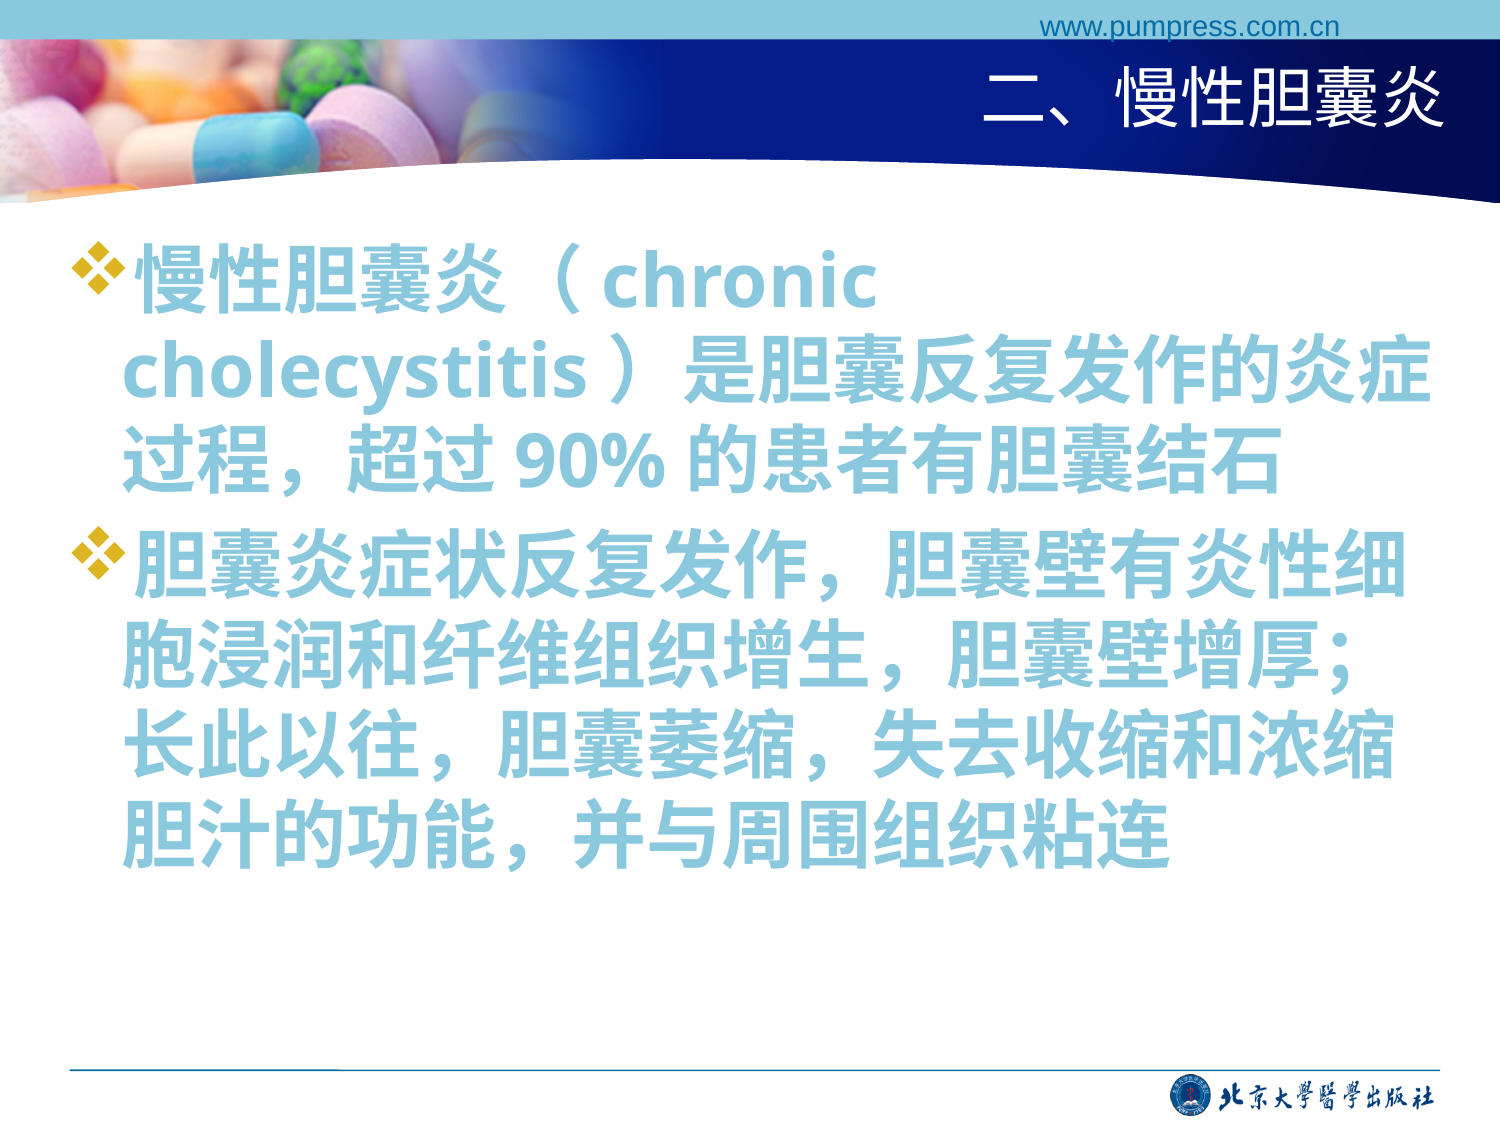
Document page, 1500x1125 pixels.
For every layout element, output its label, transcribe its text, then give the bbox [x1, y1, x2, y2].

list 慢性胆囊炎（chronic cholecystitis）是胆囊反复发作的炎症过程，超过90%的患者有胆囊结石 胆囊炎症状反复发作，胆囊壁有炎性细胞浸润和纤维组织增生，胆囊壁增厚；长此以往，胆囊萎缩，失去收缩和浓缩胆汁的功能，并与周围组织粘连 [49, 224, 1463, 1026]
picture [0, 40, 1500, 203]
picture [1170, 1074, 1436, 1118]
title 二、慢性胆囊炎 [137, 49, 1463, 143]
slide_number www.pumpress.com.cn [1025, 0, 1463, 38]
